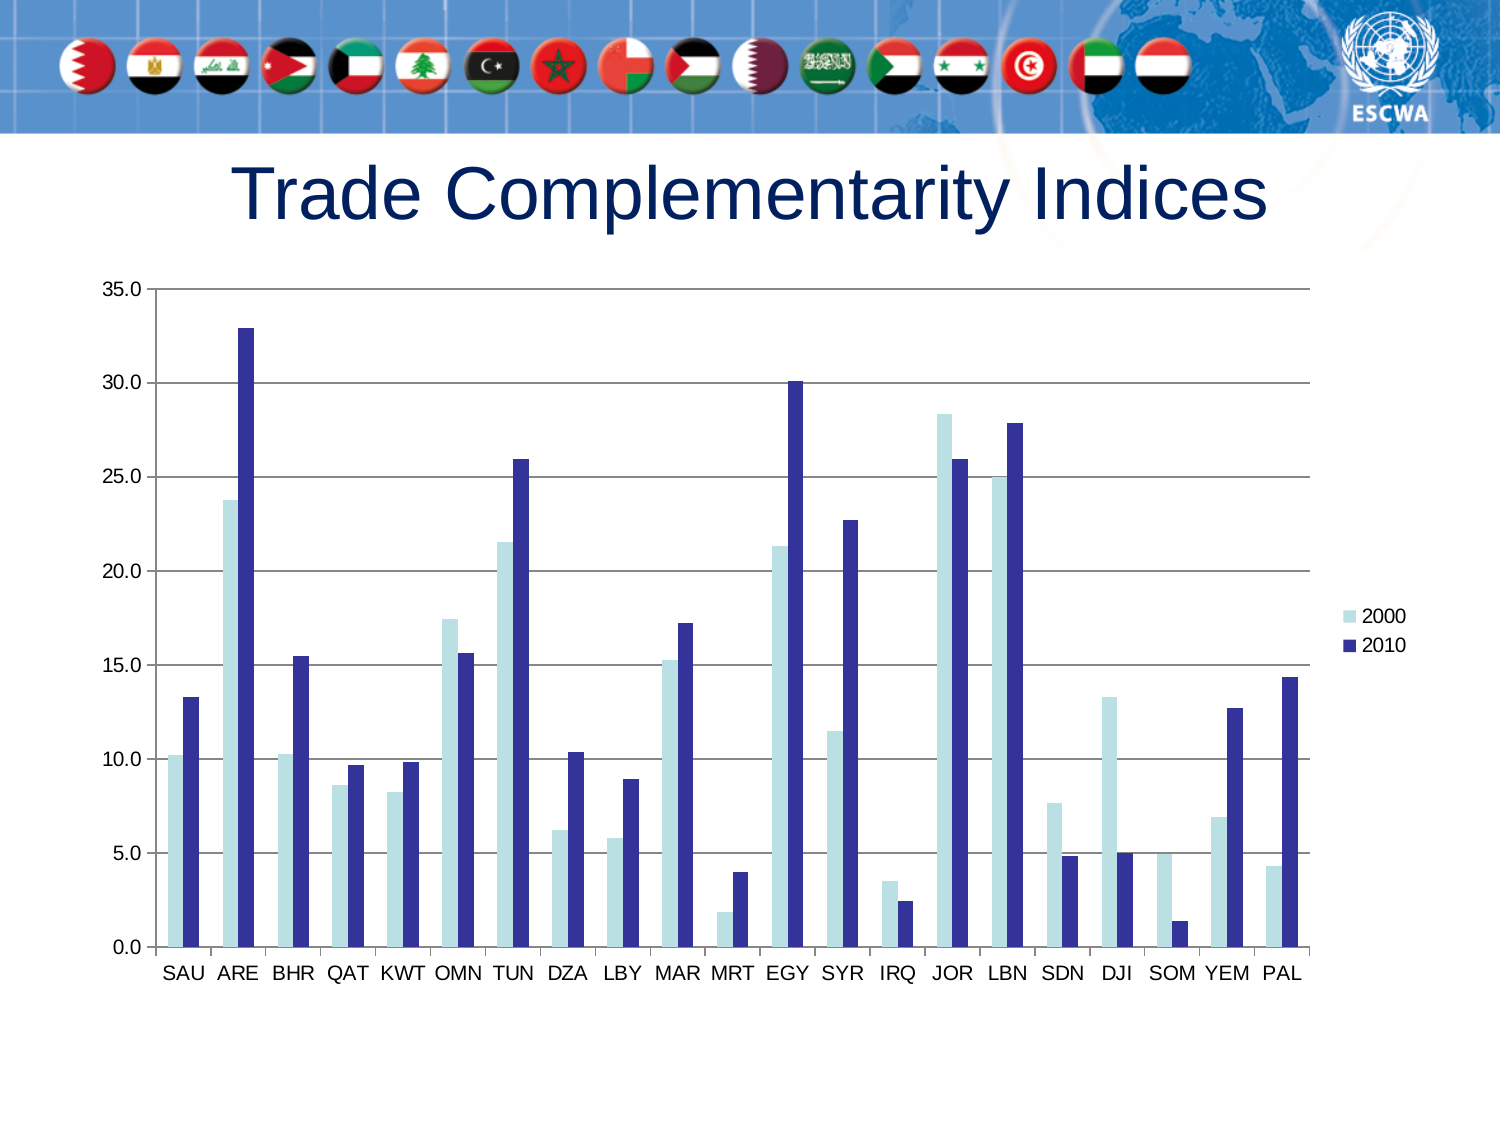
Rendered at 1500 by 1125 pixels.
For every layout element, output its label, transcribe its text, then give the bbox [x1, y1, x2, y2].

picture [0, 0, 1500, 1125]
title Trade Complementarity Indices [75, 137, 1425, 250]
chart [74, 262, 1426, 1001]
